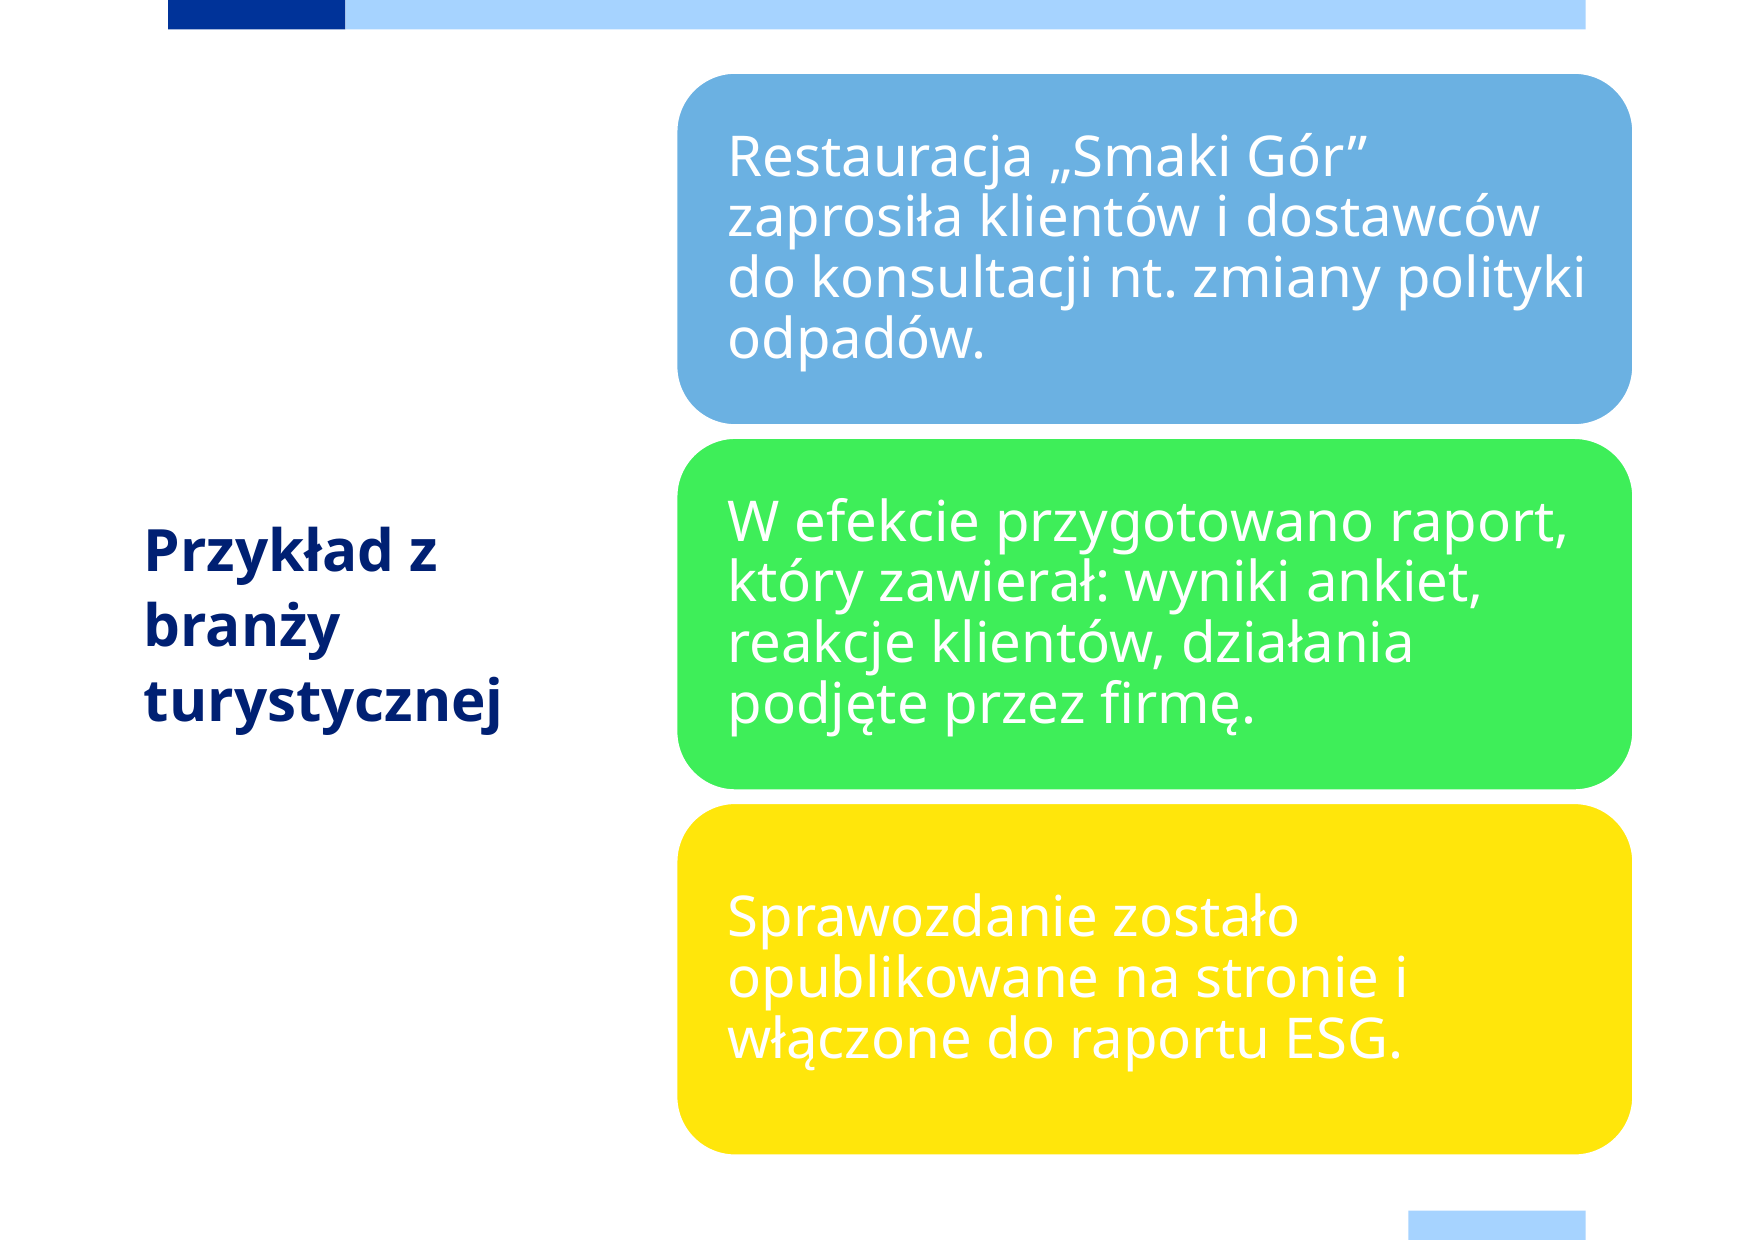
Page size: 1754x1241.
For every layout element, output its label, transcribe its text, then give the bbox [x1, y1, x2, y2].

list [676, 64, 1634, 1164]
title Przykład z branży turystycznej [143, 225, 647, 1016]
